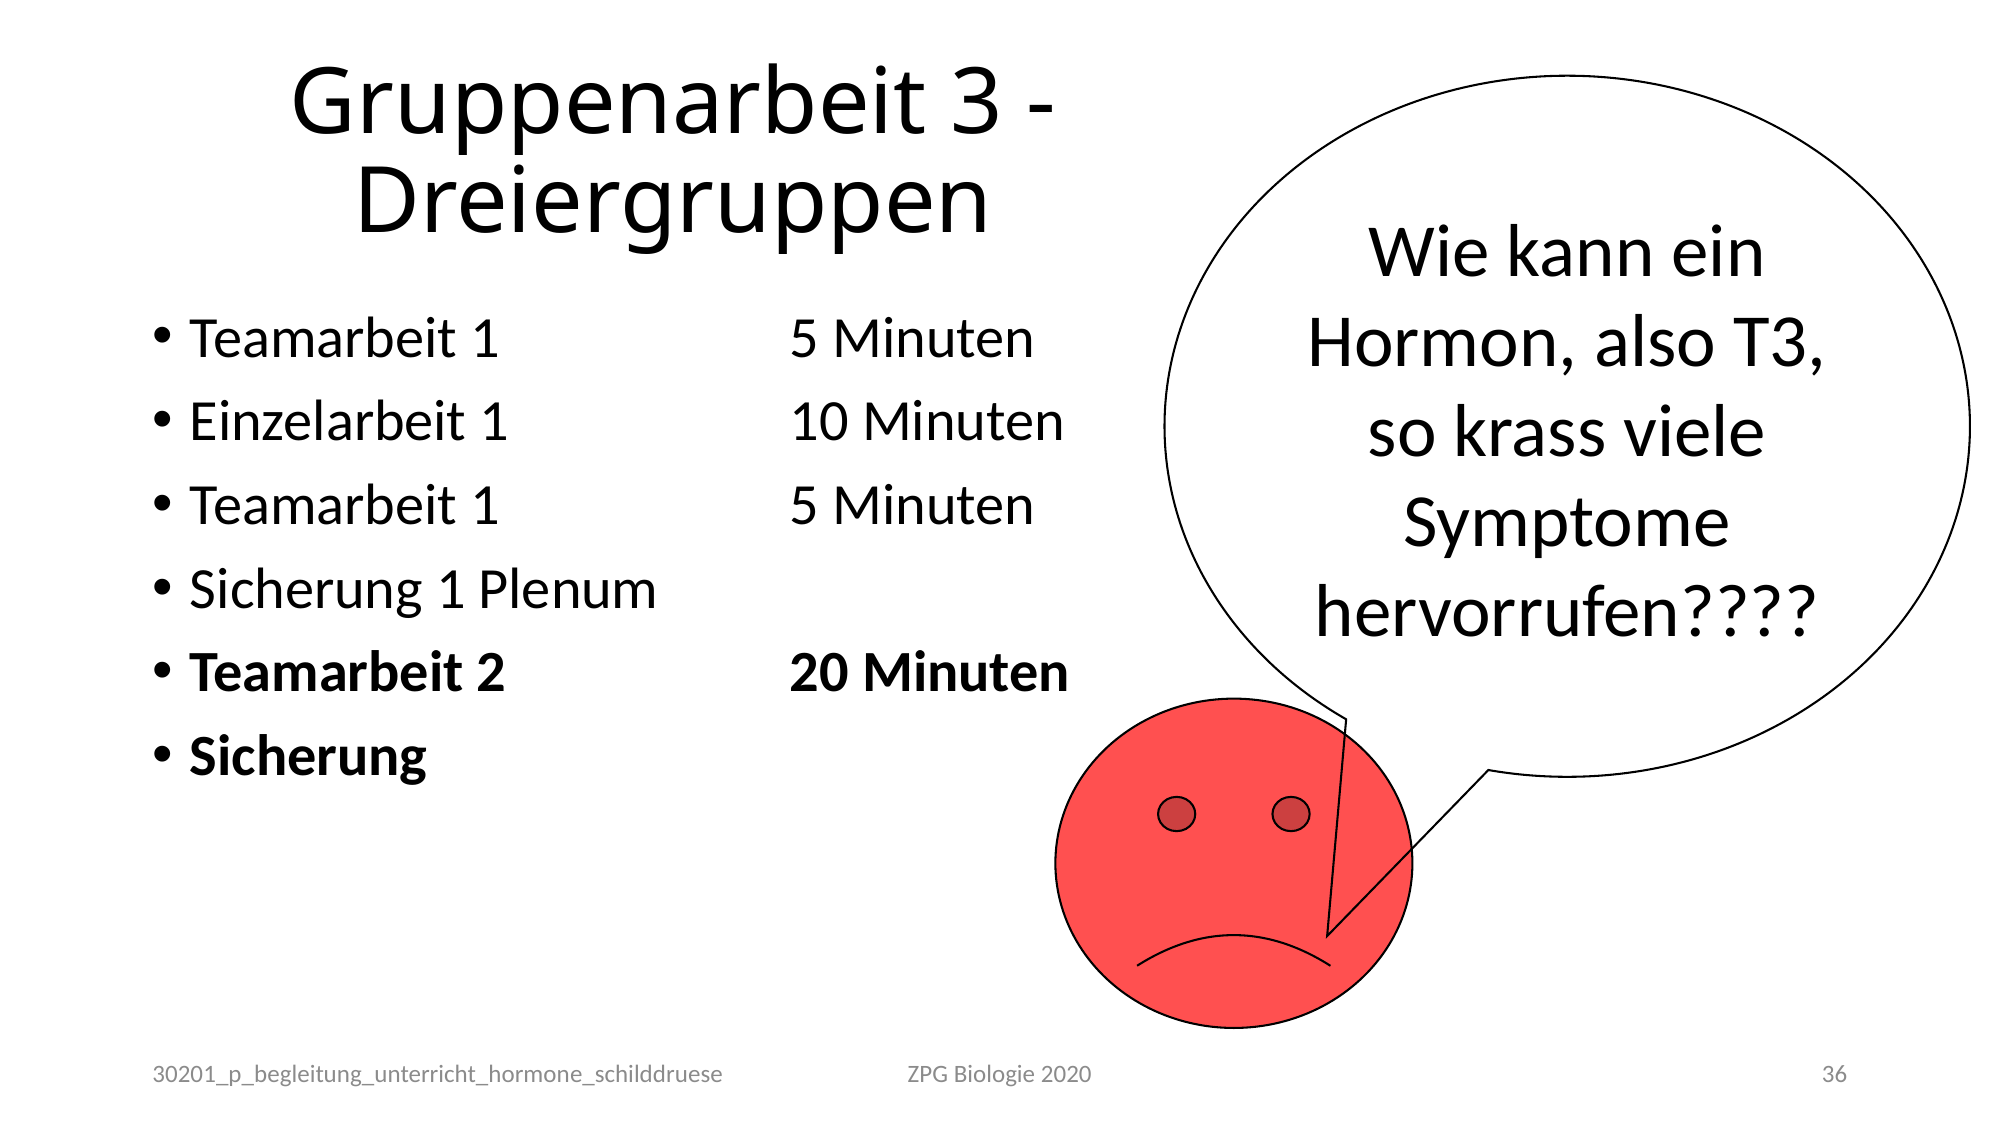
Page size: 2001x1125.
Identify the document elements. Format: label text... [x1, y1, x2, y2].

text_box Wie kann ein Hormon, also T3, so krass viele Symptome hervorrufen???? [1190, 74, 1971, 666]
list Teamarbeit 1 5 Minuten Einzelarbeit 1 10 Minuten Teamarbeit 1 5 Minuten Sicherung 1 Plenum Teamarbeit 2 20 Minuten Sicherung [137, 299, 1863, 1014]
slide_number 36 [1412, 1042, 1863, 1103]
slide_number 30201_p_begleitung_unterricht_hormone_schilddruese [137, 1042, 662, 1103]
title Gruppenarbeit 3 -Dreiergruppen [54, 45, 1293, 263]
text_box [1159, 1014, 1309, 1030]
footer ZPG Biologie 2020 [662, 1042, 1338, 1103]
